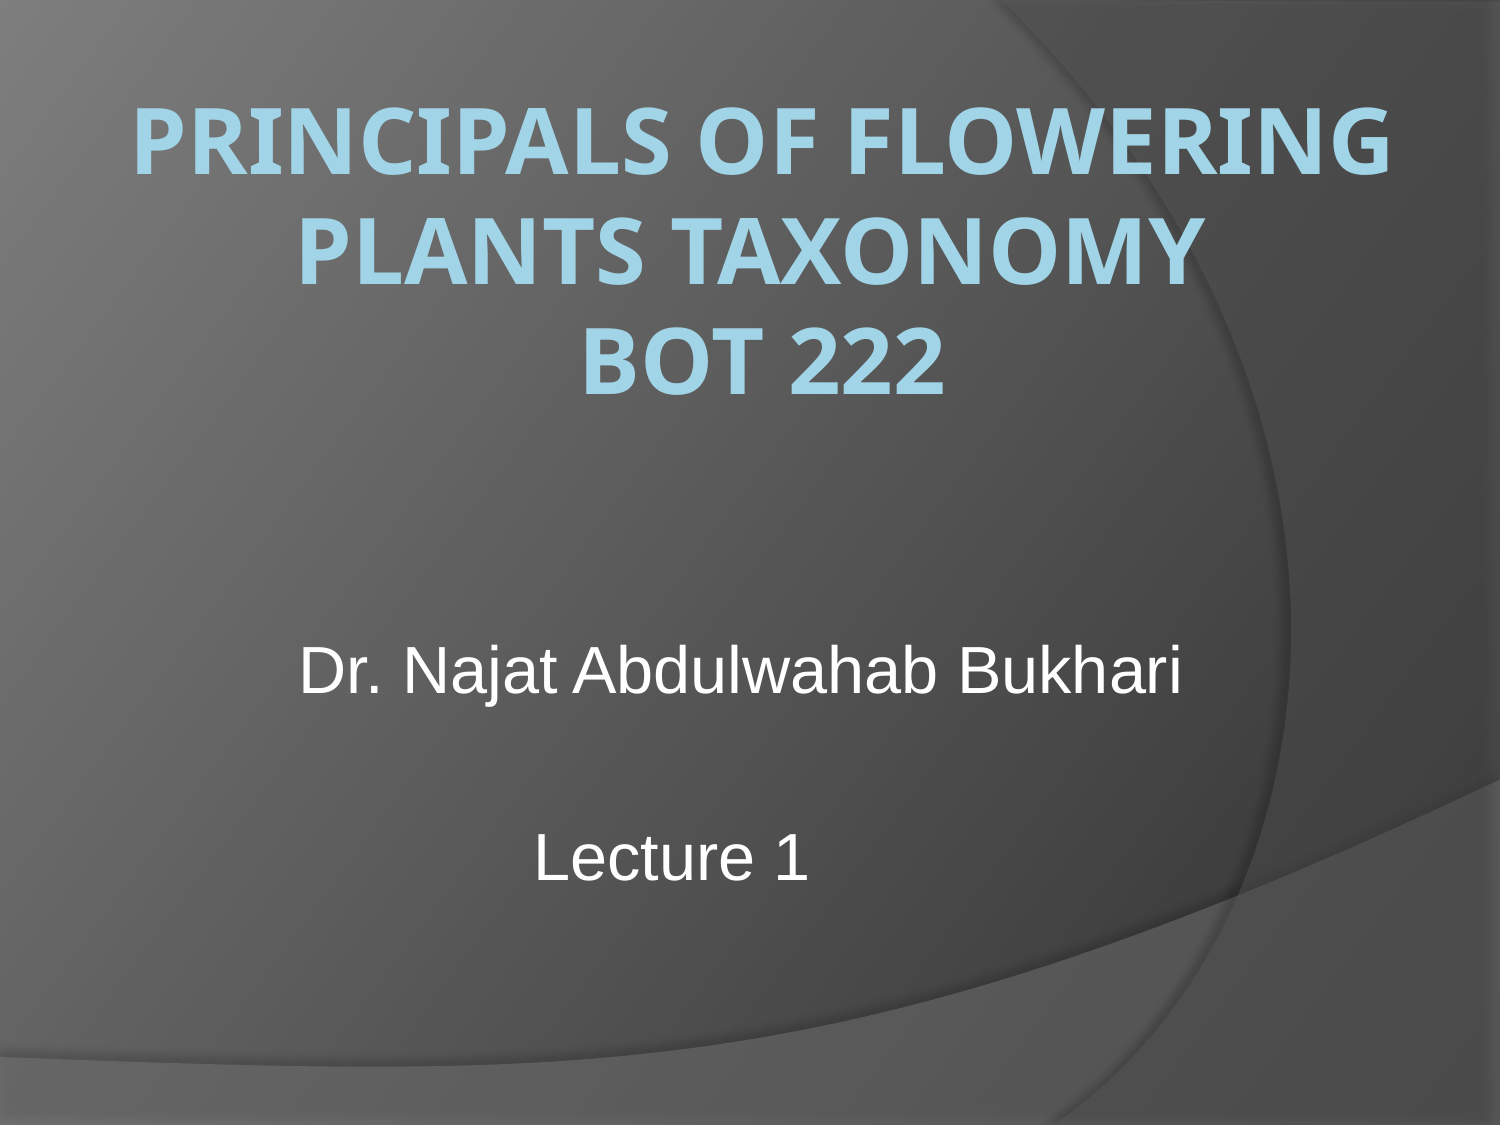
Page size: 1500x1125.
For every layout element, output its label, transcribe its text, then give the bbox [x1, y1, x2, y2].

subtitle Dr. Najat Abdulwahab Bukhari [187, 612, 1288, 721]
title Principals of Flowering Plants Taxonomy BOT 222 [99, 75, 1425, 425]
text_box Lecture 1 [412, 800, 925, 908]
